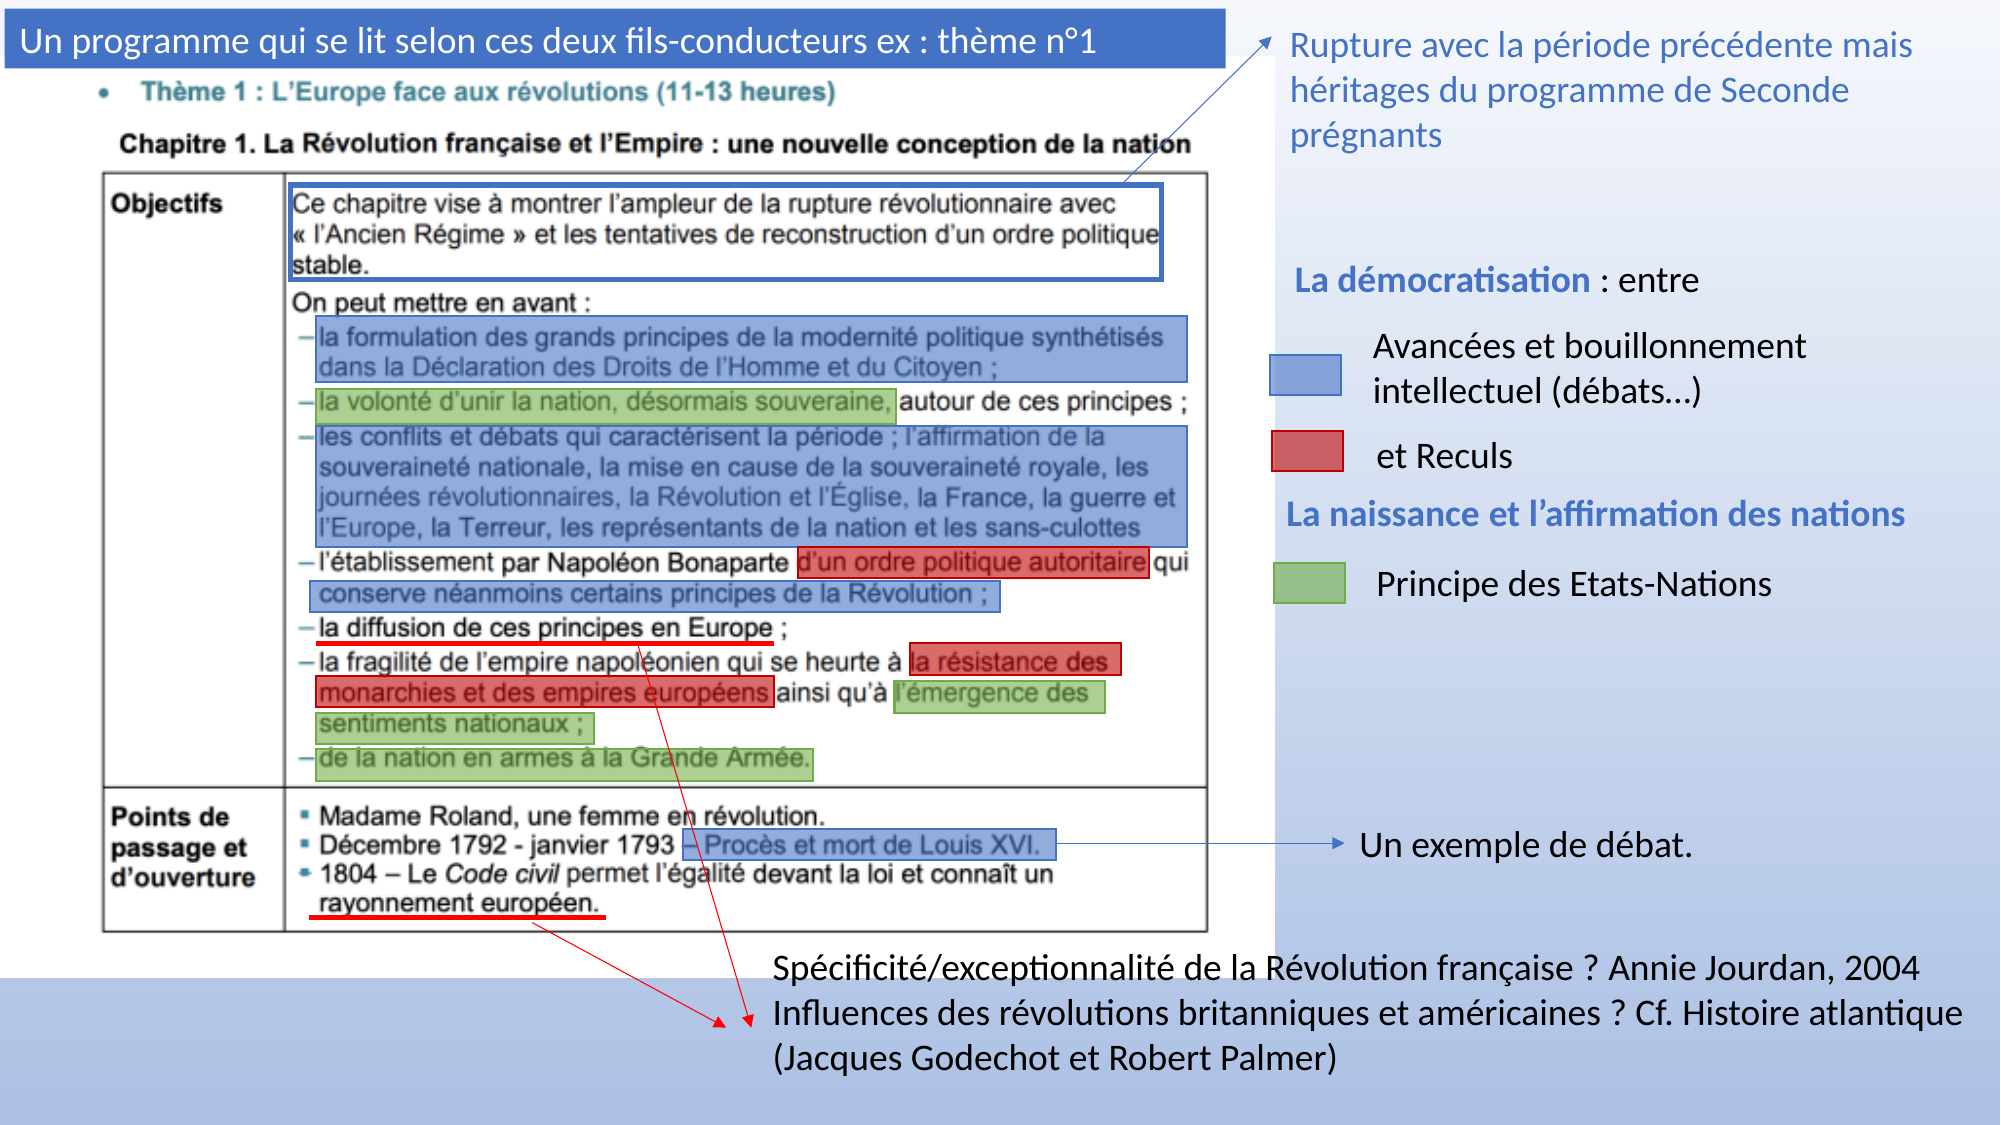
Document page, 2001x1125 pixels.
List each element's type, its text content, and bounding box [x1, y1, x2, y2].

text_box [1120, 36, 1272, 185]
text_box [637, 643, 752, 1028]
text_box La naissance et l’affirmation des nations [1275, 481, 1934, 542]
text_box Principe des Etats-Nations [1361, 551, 1869, 612]
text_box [532, 922, 727, 1028]
picture [0, 56, 1275, 978]
text_box Un programme qui se lit selon ces deux fils-conducteurs ex : thème n°1 [4, 8, 1226, 56]
text_box [1275, 562, 1346, 604]
text_box et Reculs [1361, 423, 1844, 484]
text_box Rupture avec la période précédente mais héritages du programme de Seconde prégnants [1275, 12, 2000, 163]
text_box Un exemple de débat. [1344, 812, 1869, 873]
text_box Spécificité/exceptionnalité de la Révolution française ? Annie Jourdan, 2004 Influences des révolutions britanniques et américaines ? Cf. Histoire atlantique (Jacques Godechot et Robert Palmer) [757, 935, 2000, 1086]
text_box La démocratisation : entre [1280, 247, 1869, 307]
text_box Avancées et bouillonnement intellectuel (débats…) [1358, 313, 1930, 419]
text_box [1275, 430, 1344, 472]
text_box [1275, 354, 1342, 396]
